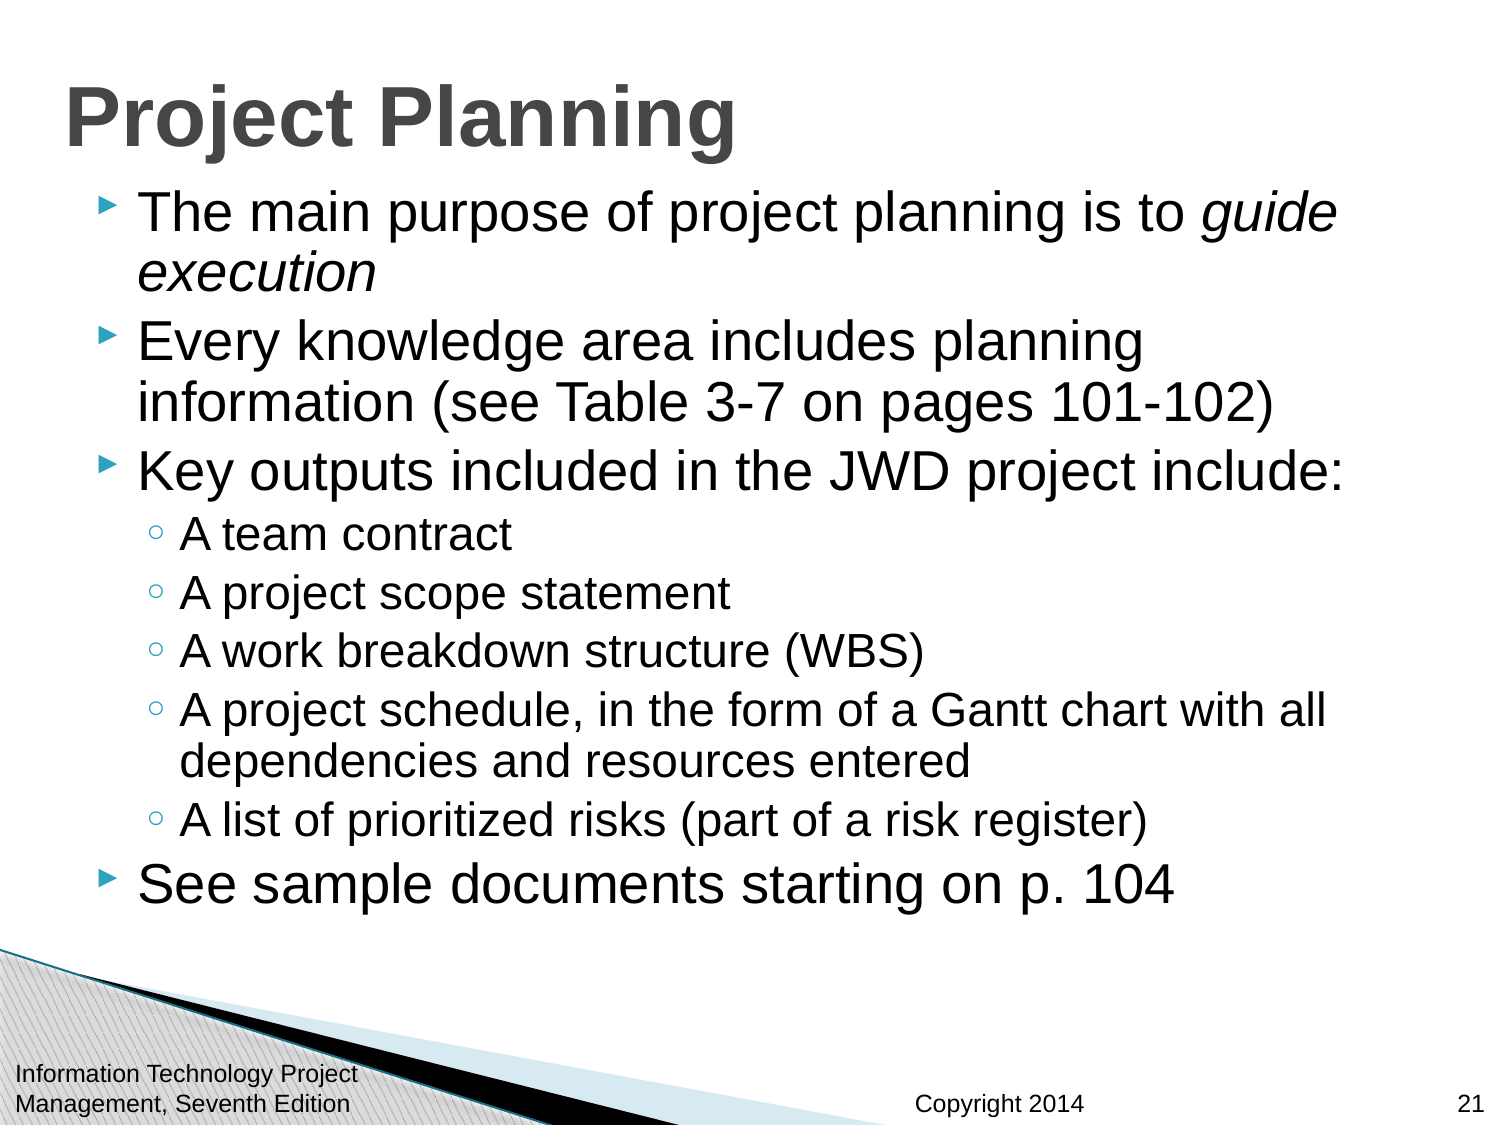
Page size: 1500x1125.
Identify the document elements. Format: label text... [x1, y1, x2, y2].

slide_number 21 [1408, 1065, 1500, 1125]
title Project Planning [50, 37, 1450, 188]
list The main purpose of project planning is to guide execution Every knowledge area includes planning information (see Table 3-7 on pages 101-102) Key outputs included in the JWD project include: A team contract A project scope statement A work breakdown structure (WBS) A project schedule, in the form of a Gantt chart with all dependencies and resources entered A list of prioritized risks (part of a risk register) See sample documents starting on p. 104 [62, 174, 1451, 926]
footer Information Technology Project Management, Seventh Edition [0, 1065, 425, 1125]
